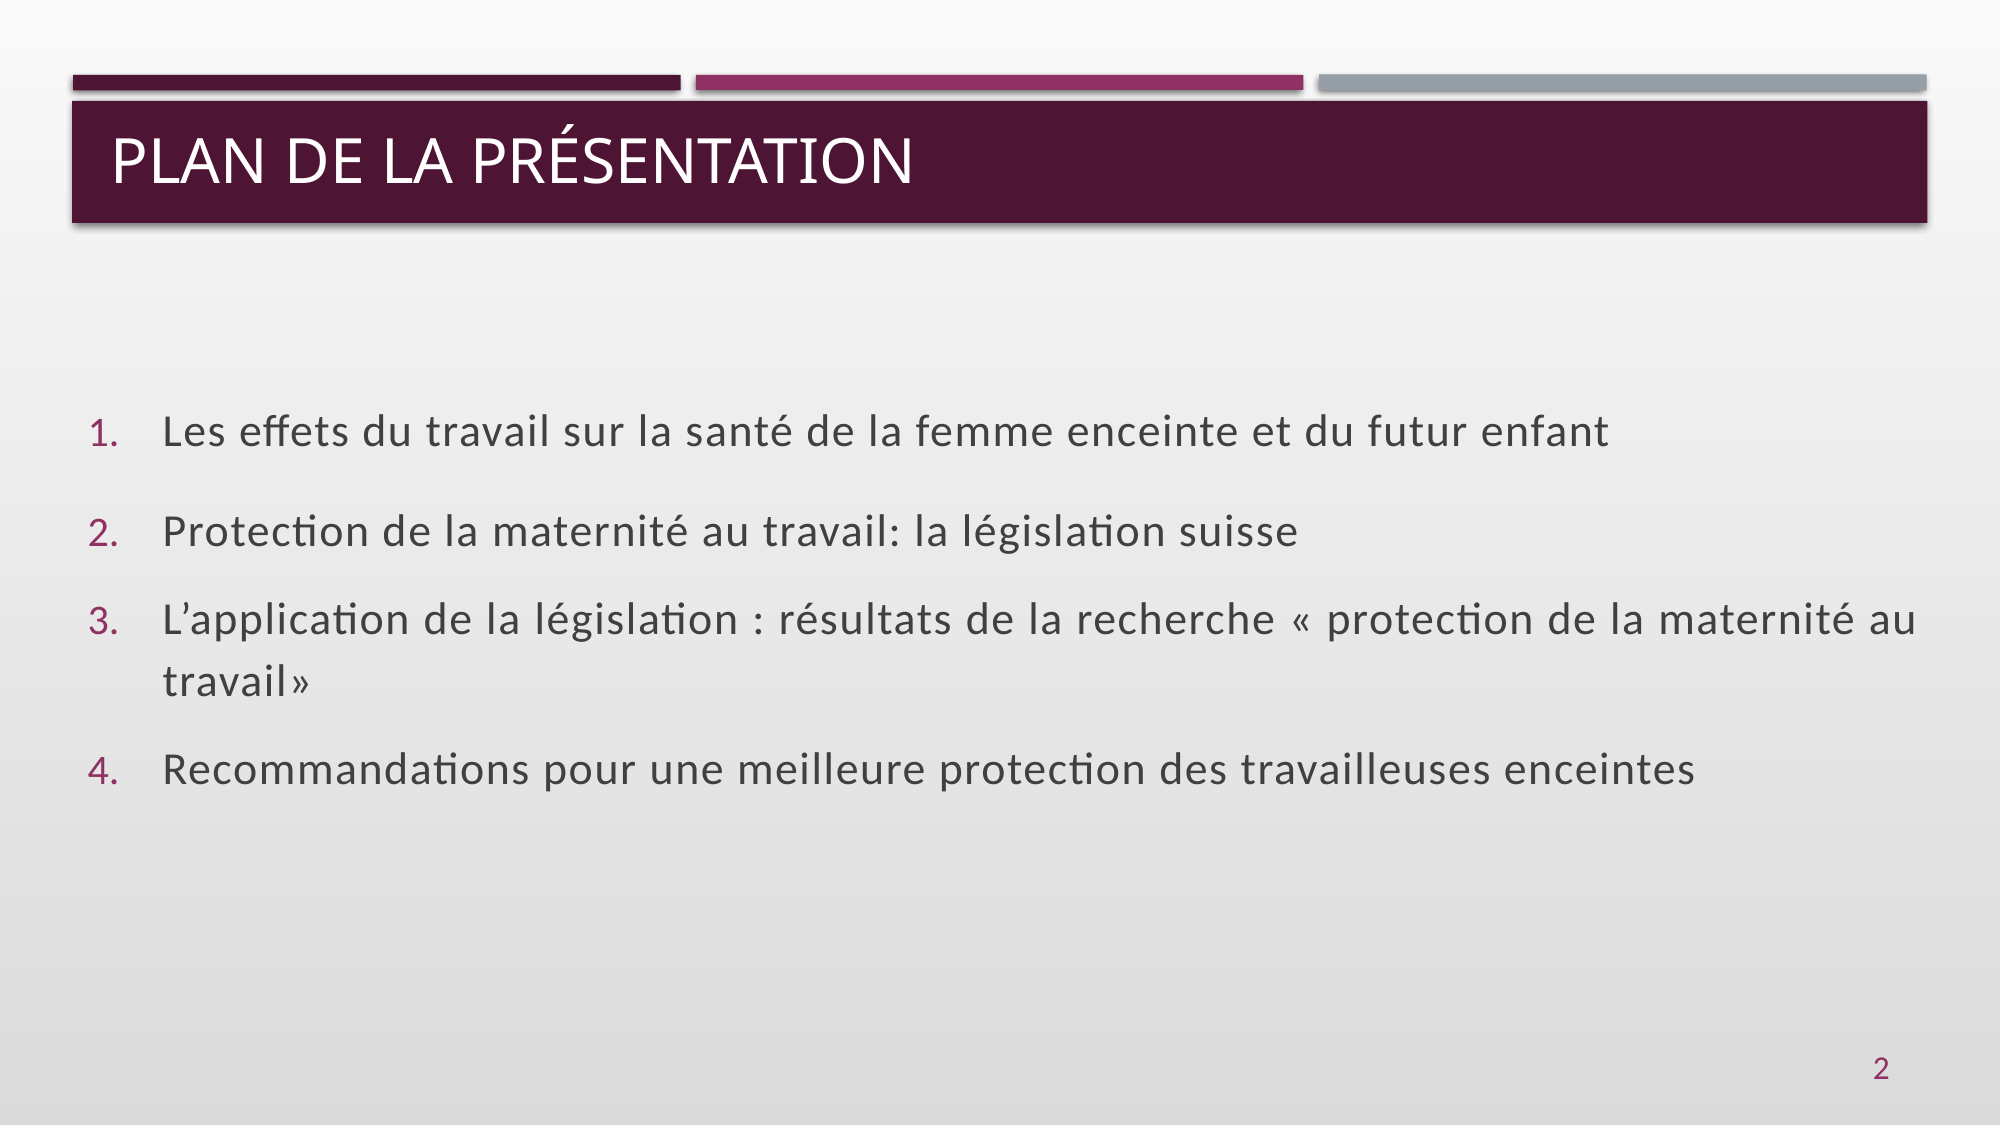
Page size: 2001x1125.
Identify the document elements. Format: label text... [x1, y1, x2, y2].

slide_number 2 [1732, 1036, 1905, 1097]
list Les effets du travail sur la santé de la femme enceinte et du futur enfant Protection de la maternité au travail: la législation suisse L’application de la législation : résultats de la recherche « protection de la maternité au travail» Recommandations pour une meilleure protection des travailleuses enceintes [72, 385, 1938, 1024]
title Plan de la présentation [95, 115, 1905, 202]
